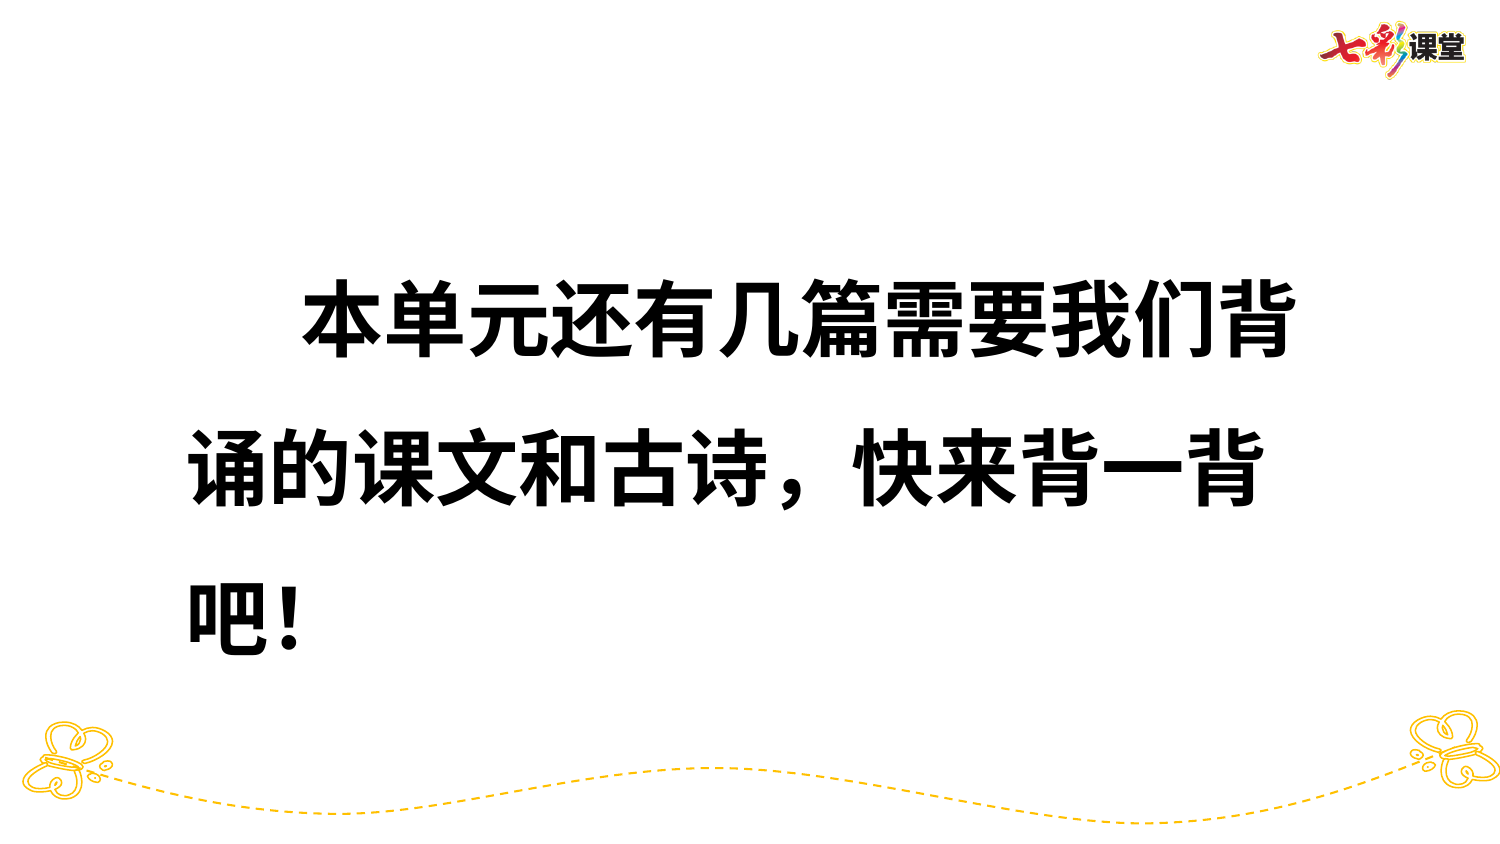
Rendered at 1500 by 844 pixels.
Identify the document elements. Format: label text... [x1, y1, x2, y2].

text_box 本单元还有几篇需要我们背诵的课文和古诗，快来背一背吧！ [171, 209, 1329, 674]
picture [1316, 20, 1468, 80]
